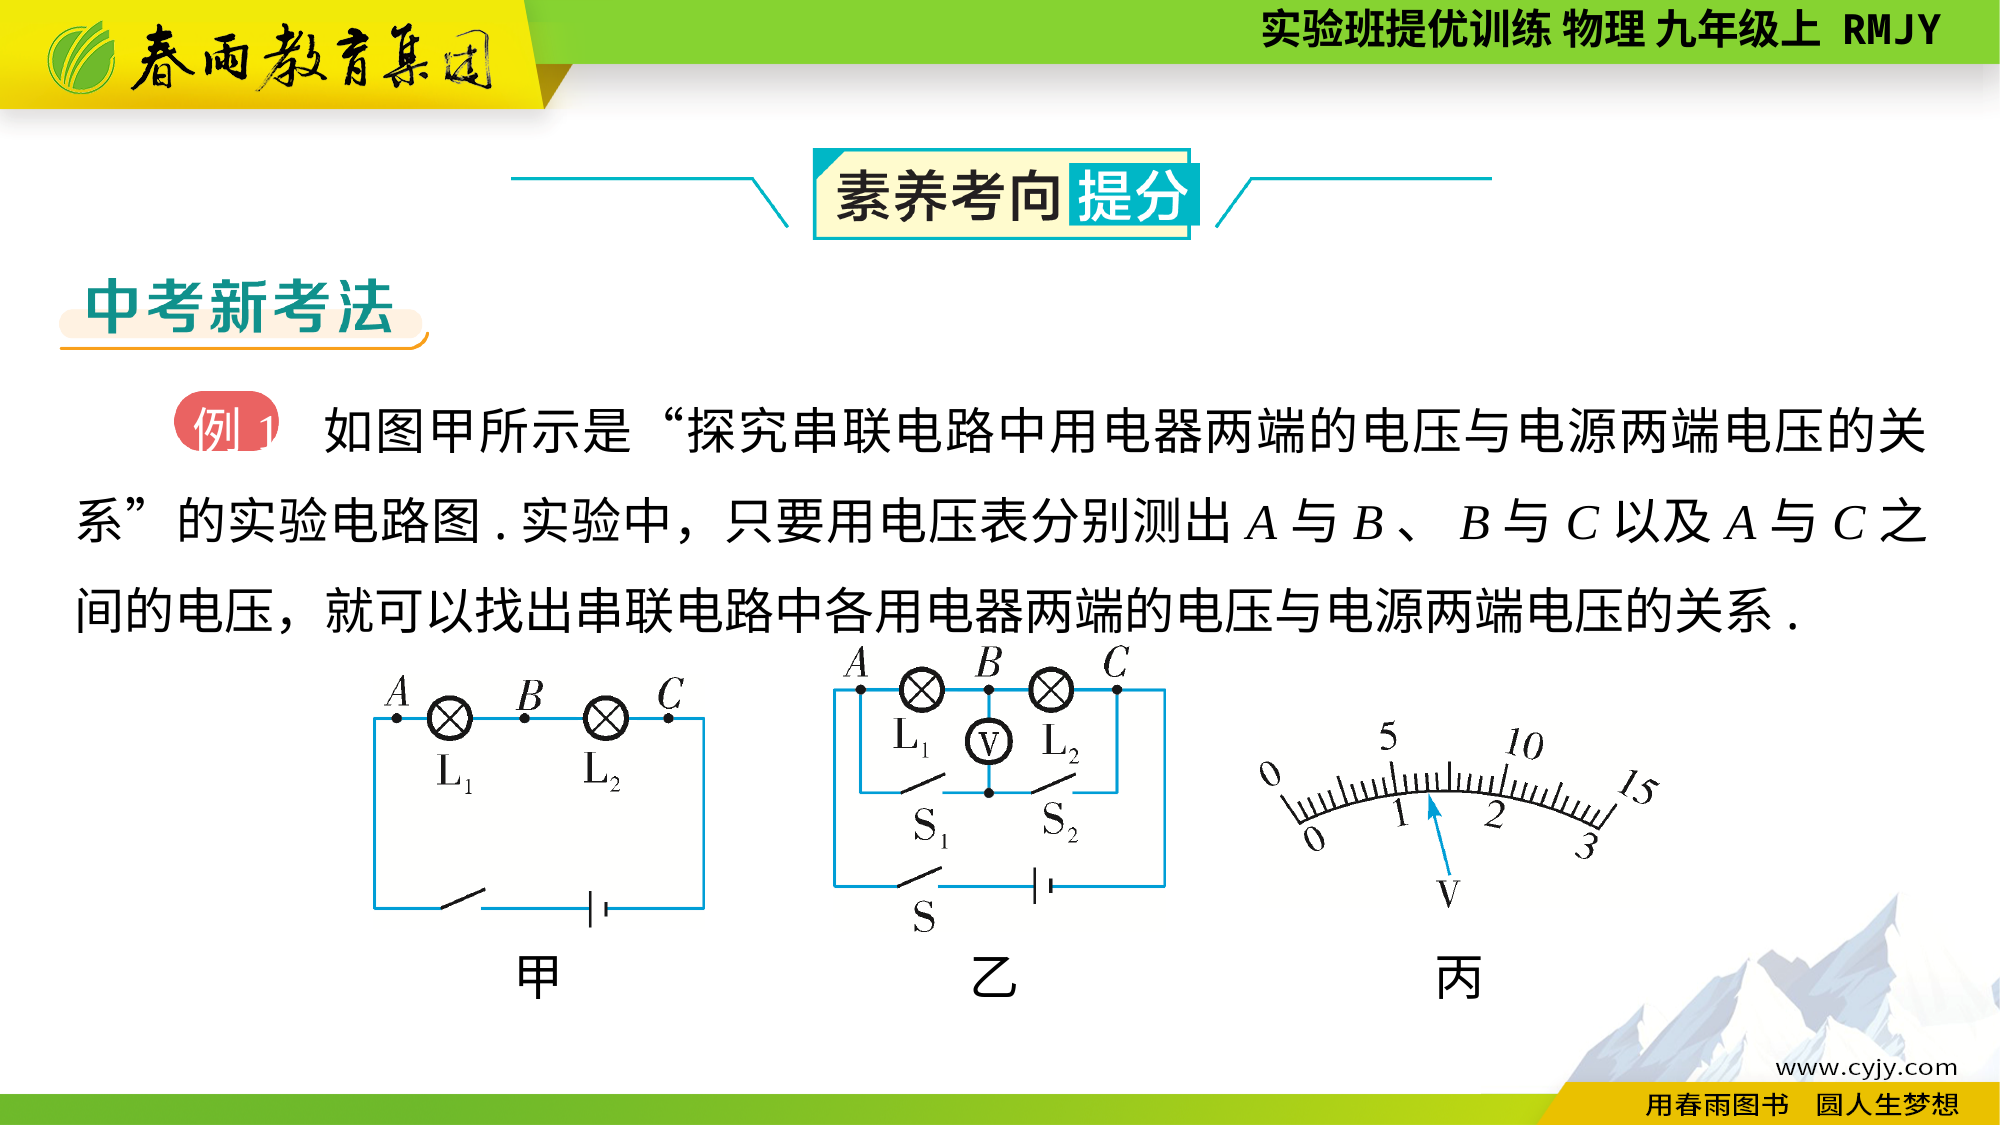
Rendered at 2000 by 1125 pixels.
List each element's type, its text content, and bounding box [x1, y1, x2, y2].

list 例1 如图甲所示是“探究串联电路中用电器两端的电压与电源两端电压的关系”的实验电路图.实验中，只要用电压表分别测出A与B、B与C以及A与C之间的电压，就可以找出串联电路中各用电器两端的电压与电源两端电压的关系. [59, 361, 1944, 638]
text_box 丙 [1419, 916, 1500, 1013]
picture [0, 0, 2000, 1125]
text_box 甲 [499, 936, 579, 1013]
text_box 乙 [955, 941, 1036, 1013]
